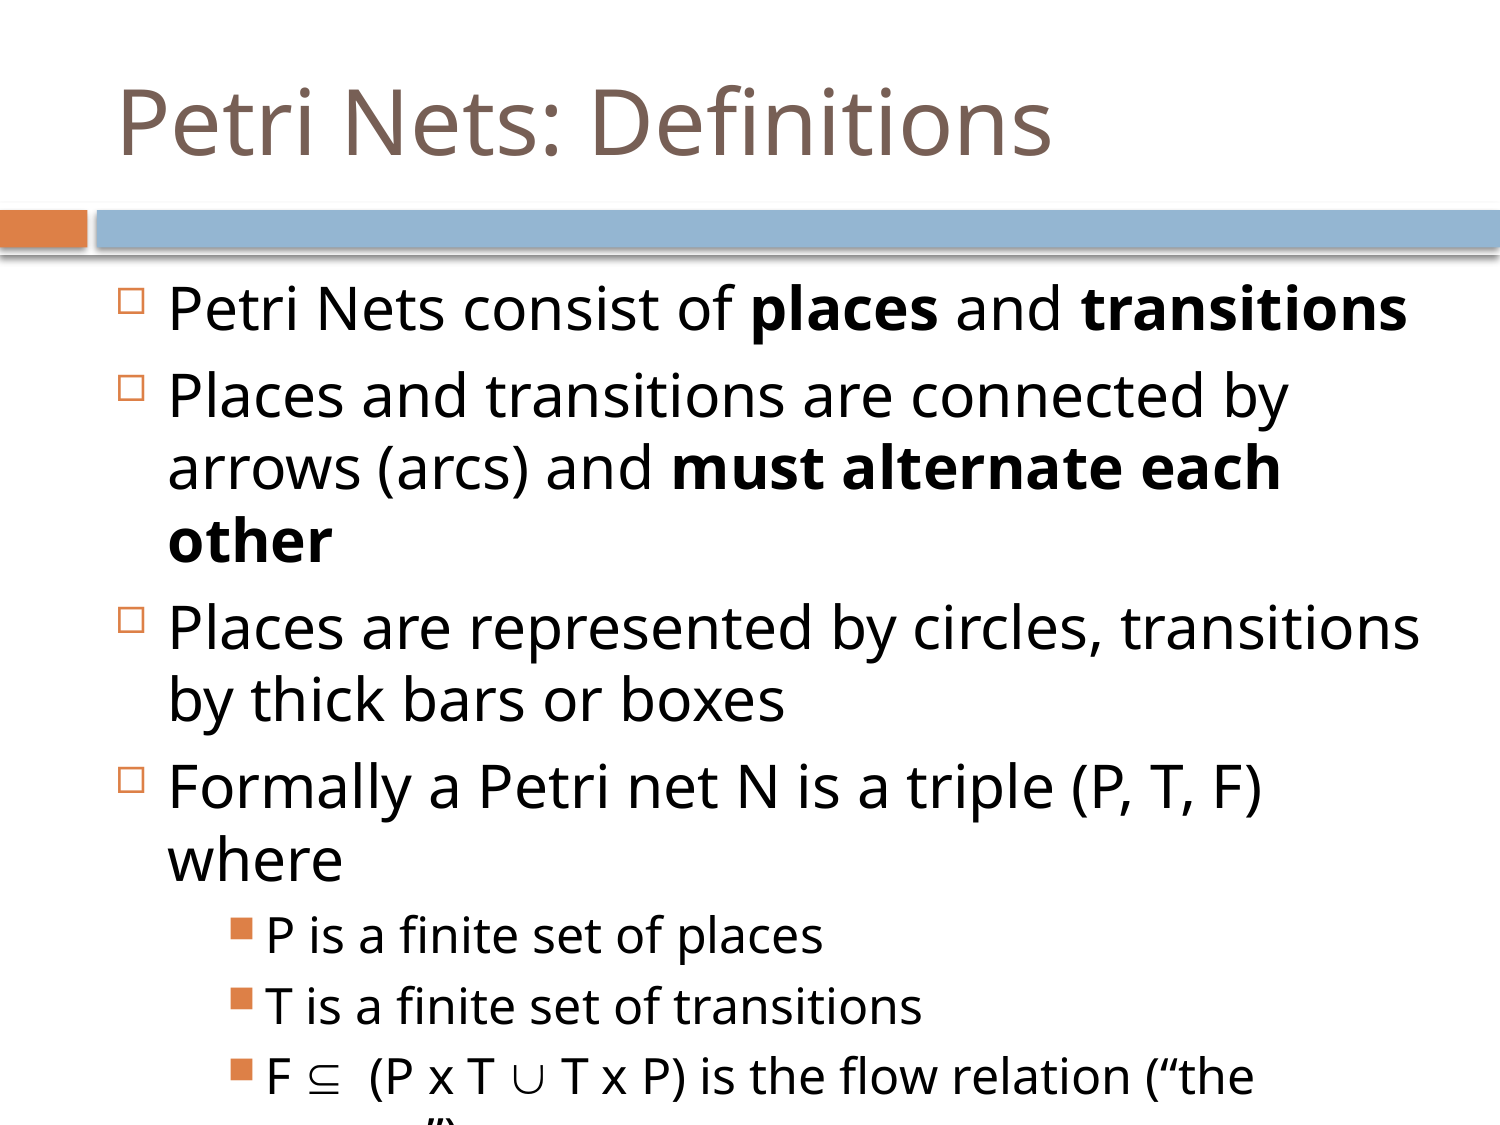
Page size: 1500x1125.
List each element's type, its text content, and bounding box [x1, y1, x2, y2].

title Petri Nets: Definitions [100, 37, 1438, 200]
list Petri Nets consist of places and transitions Places and transitions are connected by arrows (arcs) and must alternate each other Places are represented by circles, transitions by thick bars or boxes Formally a Petri net N is a triple (P, T, F) where P is a finite set of places T is a finite set of transitions F  (P x T  T x P) is the flow relation (“the arrows”) [100, 262, 1438, 1051]
